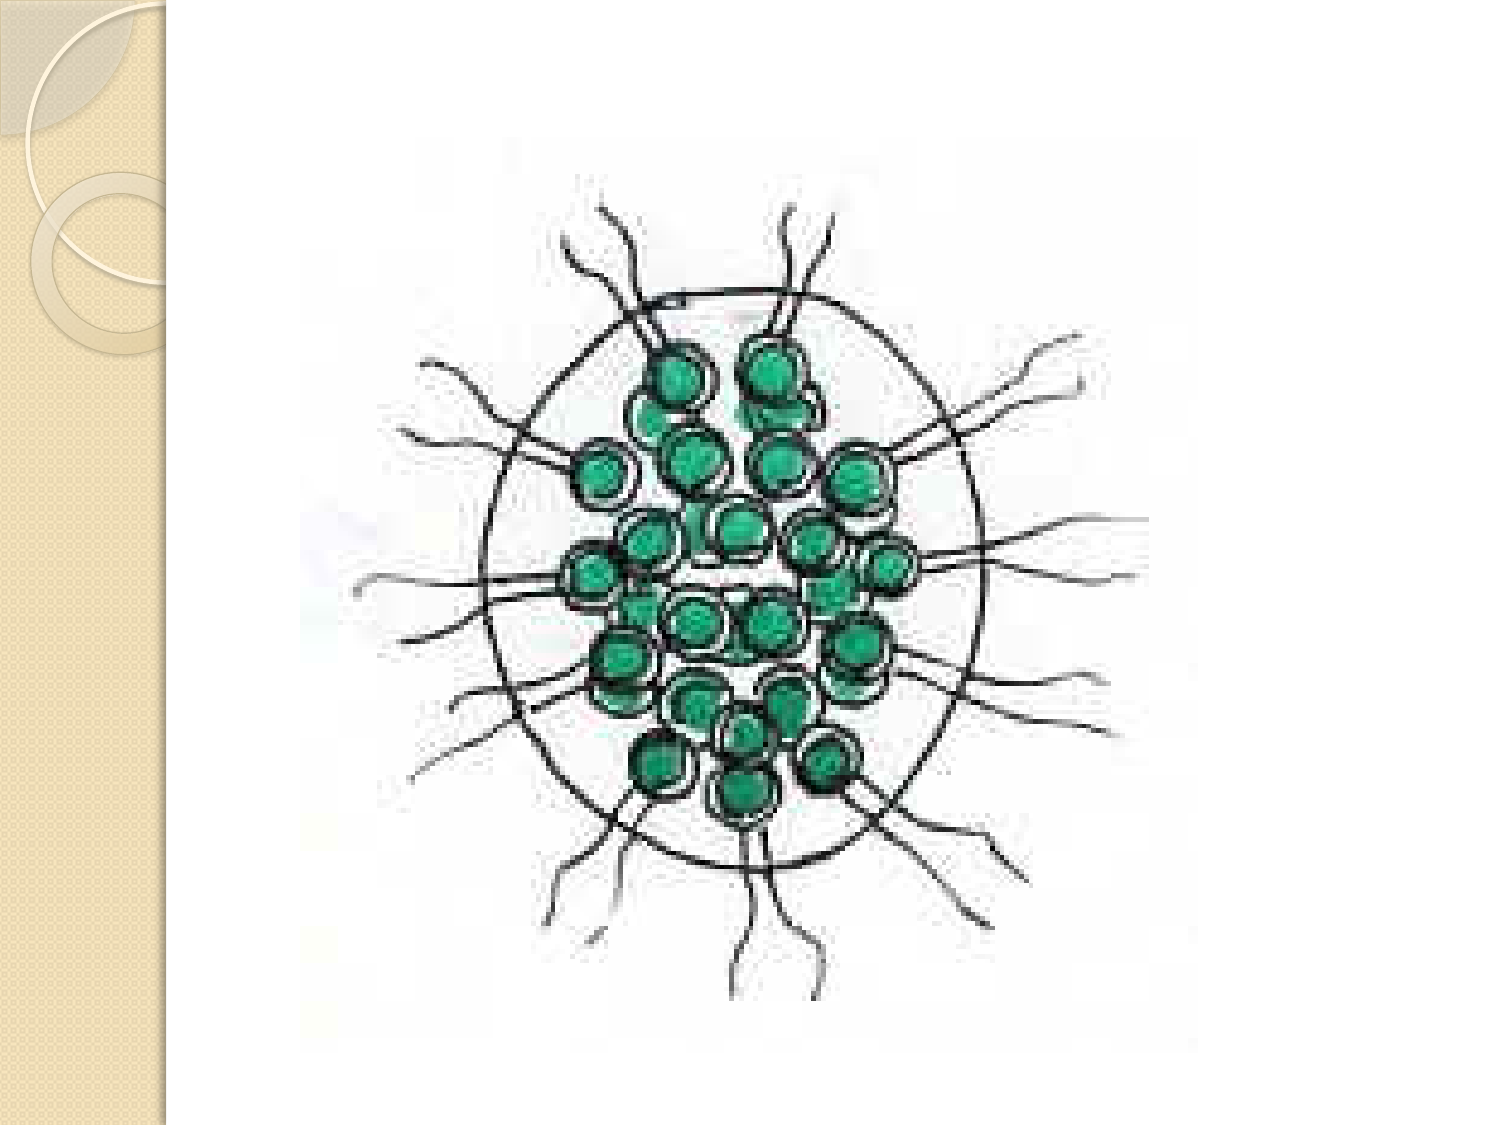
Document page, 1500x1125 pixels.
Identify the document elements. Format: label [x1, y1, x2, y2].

list [299, 137, 1198, 1053]
